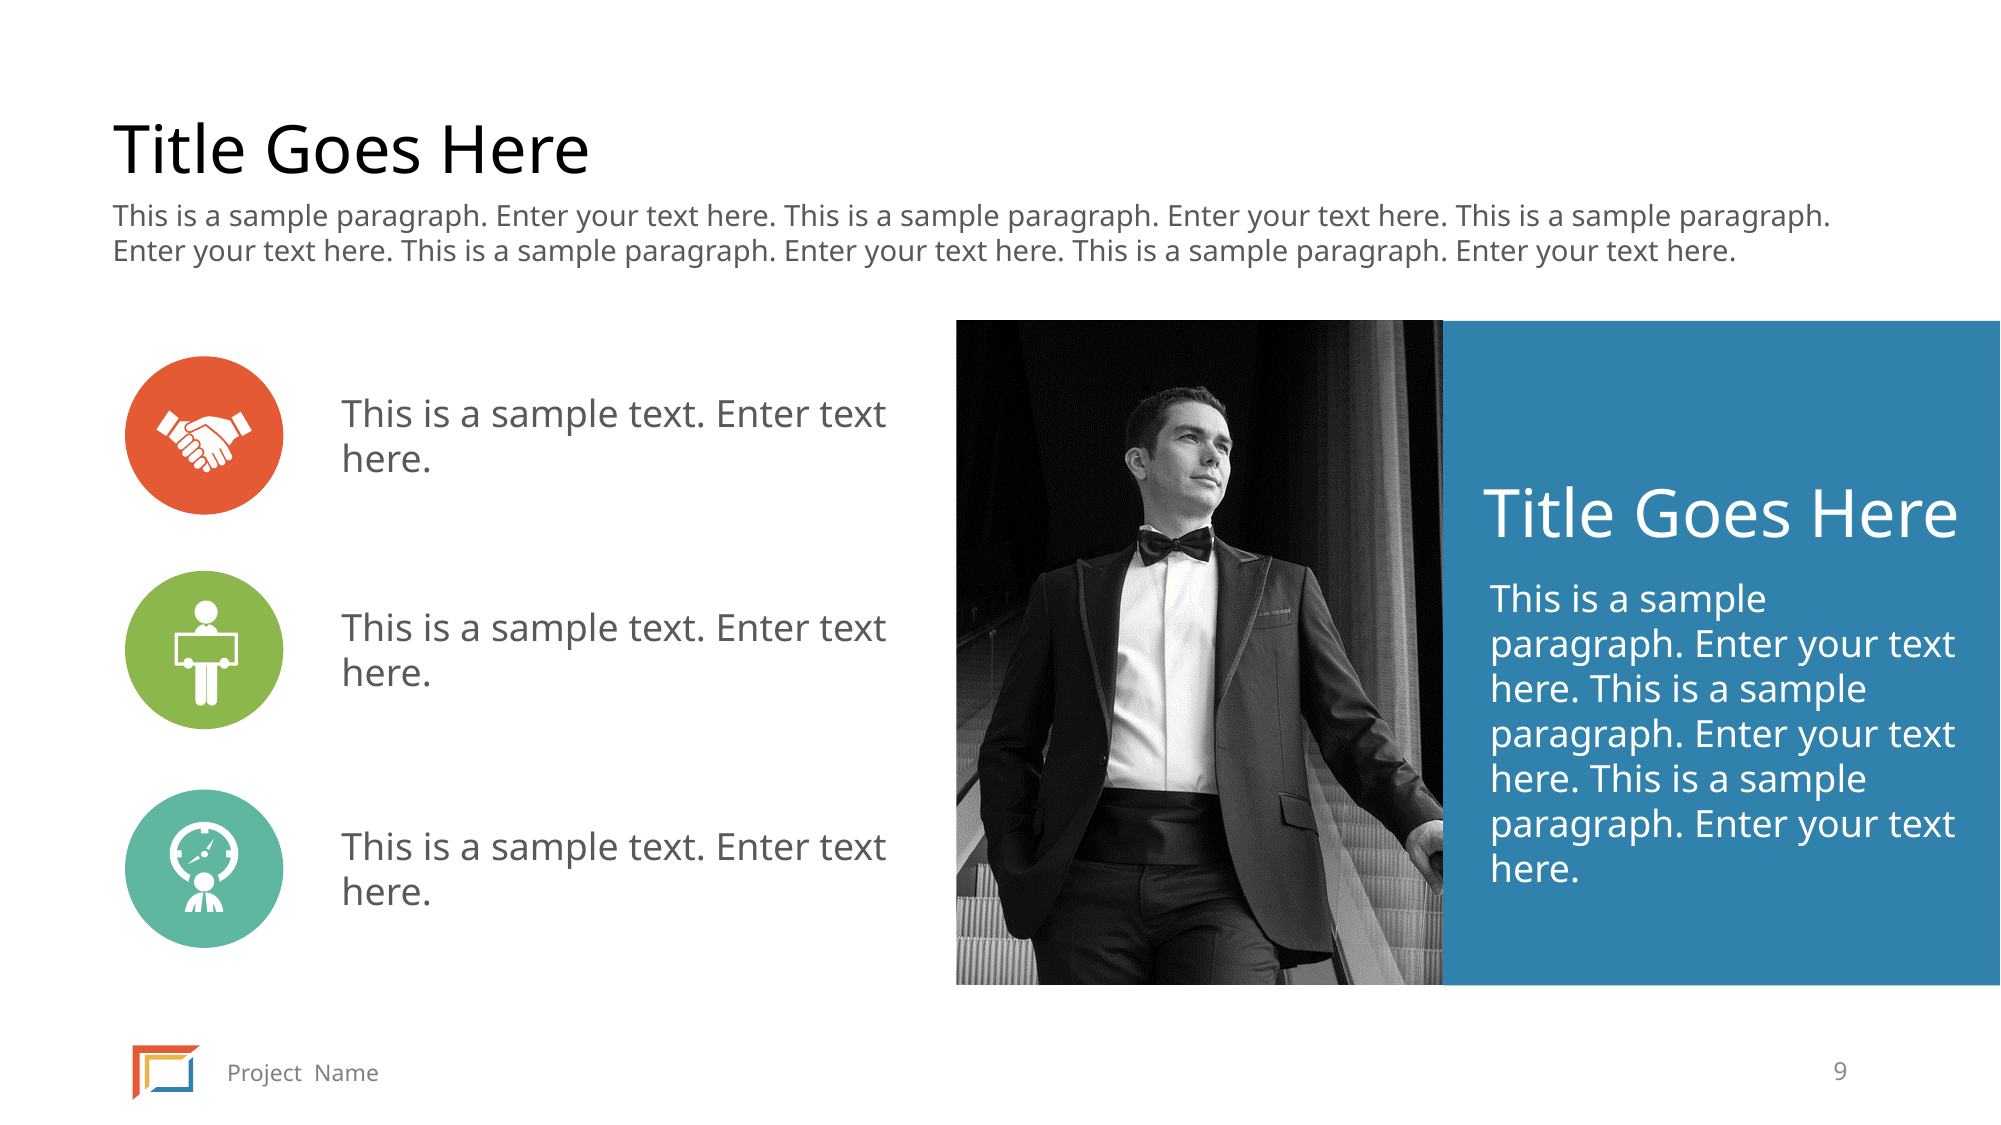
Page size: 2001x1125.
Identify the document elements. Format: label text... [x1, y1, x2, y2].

slide_number 9 [1412, 1042, 1863, 1103]
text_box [124, 570, 284, 730]
text_box This is a sample paragraph. Enter your text here. This is a sample paragraph. Enter your text here. This is a sample paragraph. Enter your text here. This is a sample paragraph. Enter your text here. This is a sample paragraph. Enter your text here. [97, 189, 1896, 275]
text_box This is a sample text. Enter text here. [326, 596, 925, 702]
text_box Title Goes Here [99, 99, 607, 189]
text_box This is a sample text. Enter text here. [326, 382, 925, 488]
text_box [124, 789, 284, 948]
text_box This is a sample text. Enter text here. [326, 815, 925, 921]
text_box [956, 320, 2000, 986]
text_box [124, 356, 284, 515]
